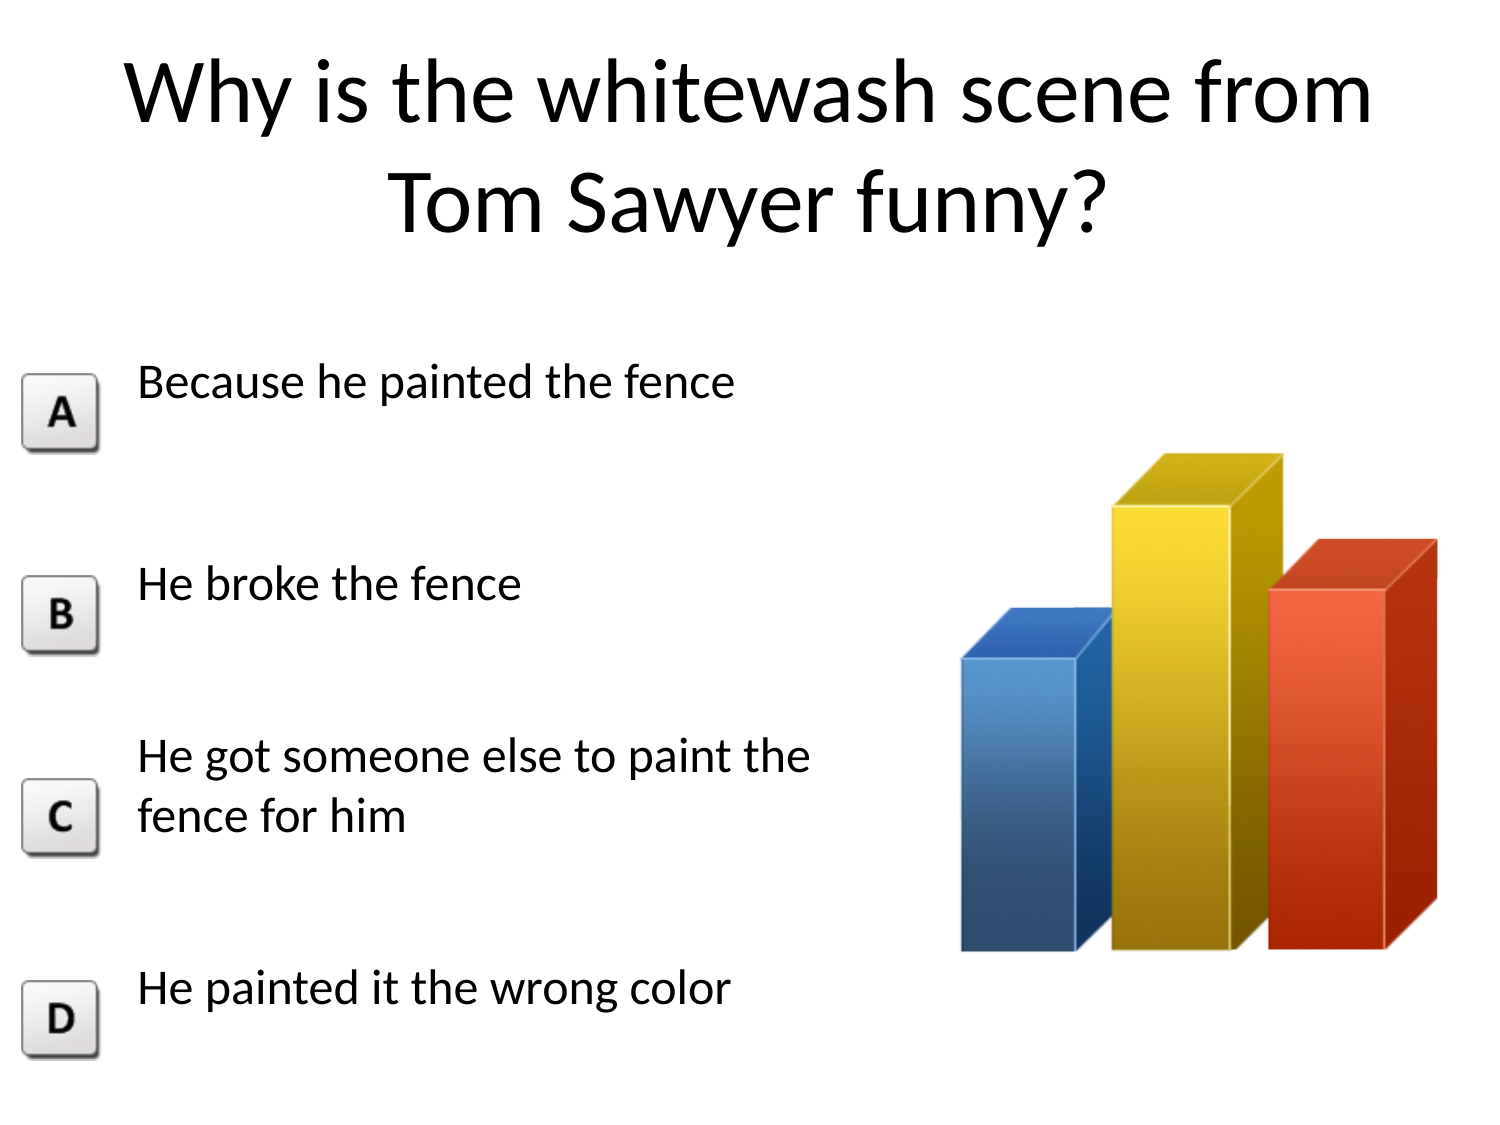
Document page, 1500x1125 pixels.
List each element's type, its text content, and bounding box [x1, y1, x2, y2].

picture [20, 372, 103, 455]
list Because he painted the fence [125, 322, 875, 505]
list He got someone else to paint the fence for him [125, 727, 875, 909]
picture [20, 777, 103, 859]
list He broke the fence [125, 525, 875, 707]
title Why is the whitewash scene from Tom Sawyer funny? [20, 20, 1480, 261]
picture [939, 443, 1461, 965]
list He painted it the wrong color [125, 929, 875, 1111]
picture [20, 574, 103, 657]
picture [20, 979, 103, 1061]
